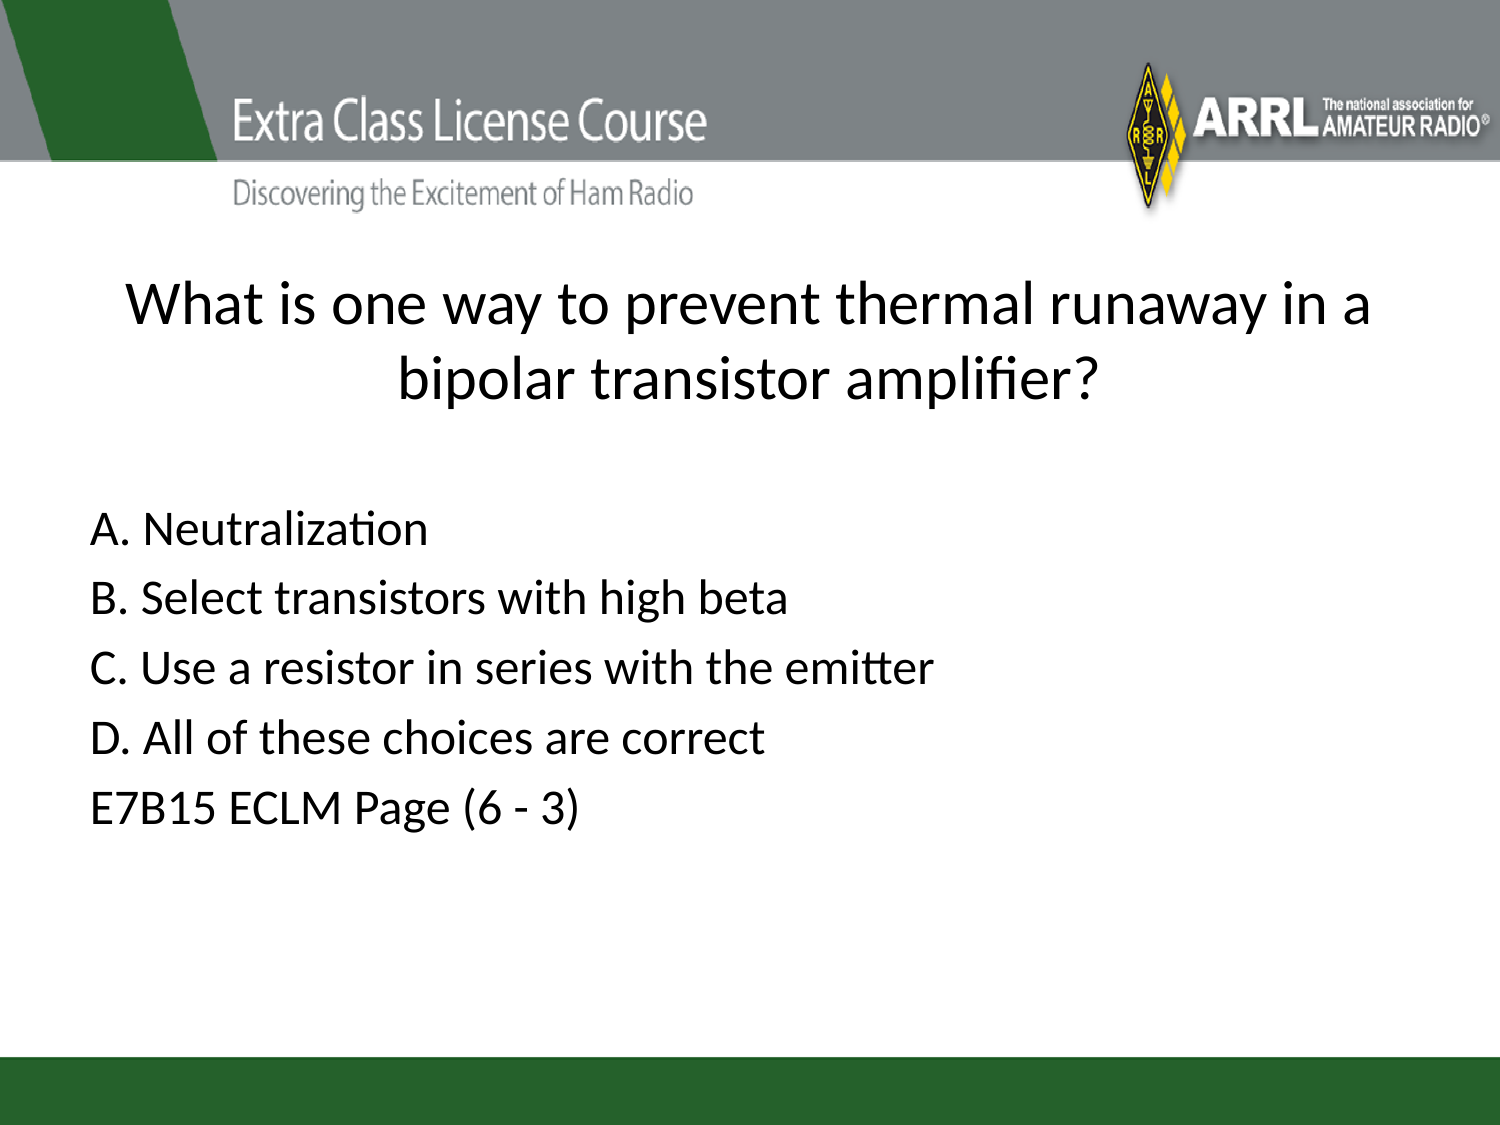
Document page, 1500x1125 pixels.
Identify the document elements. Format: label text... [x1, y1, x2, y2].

list A. Neutralization B. Select transistors with high beta C. Use a resistor in series with the emitter D. All of these choices are correct E7B15 ECLM Page (6 - 3) [75, 487, 1425, 1005]
picture [0, 0, 1500, 1125]
title What is one way to prevent thermal runaway in a bipolar transistor amplifier? [75, 254, 1425, 435]
